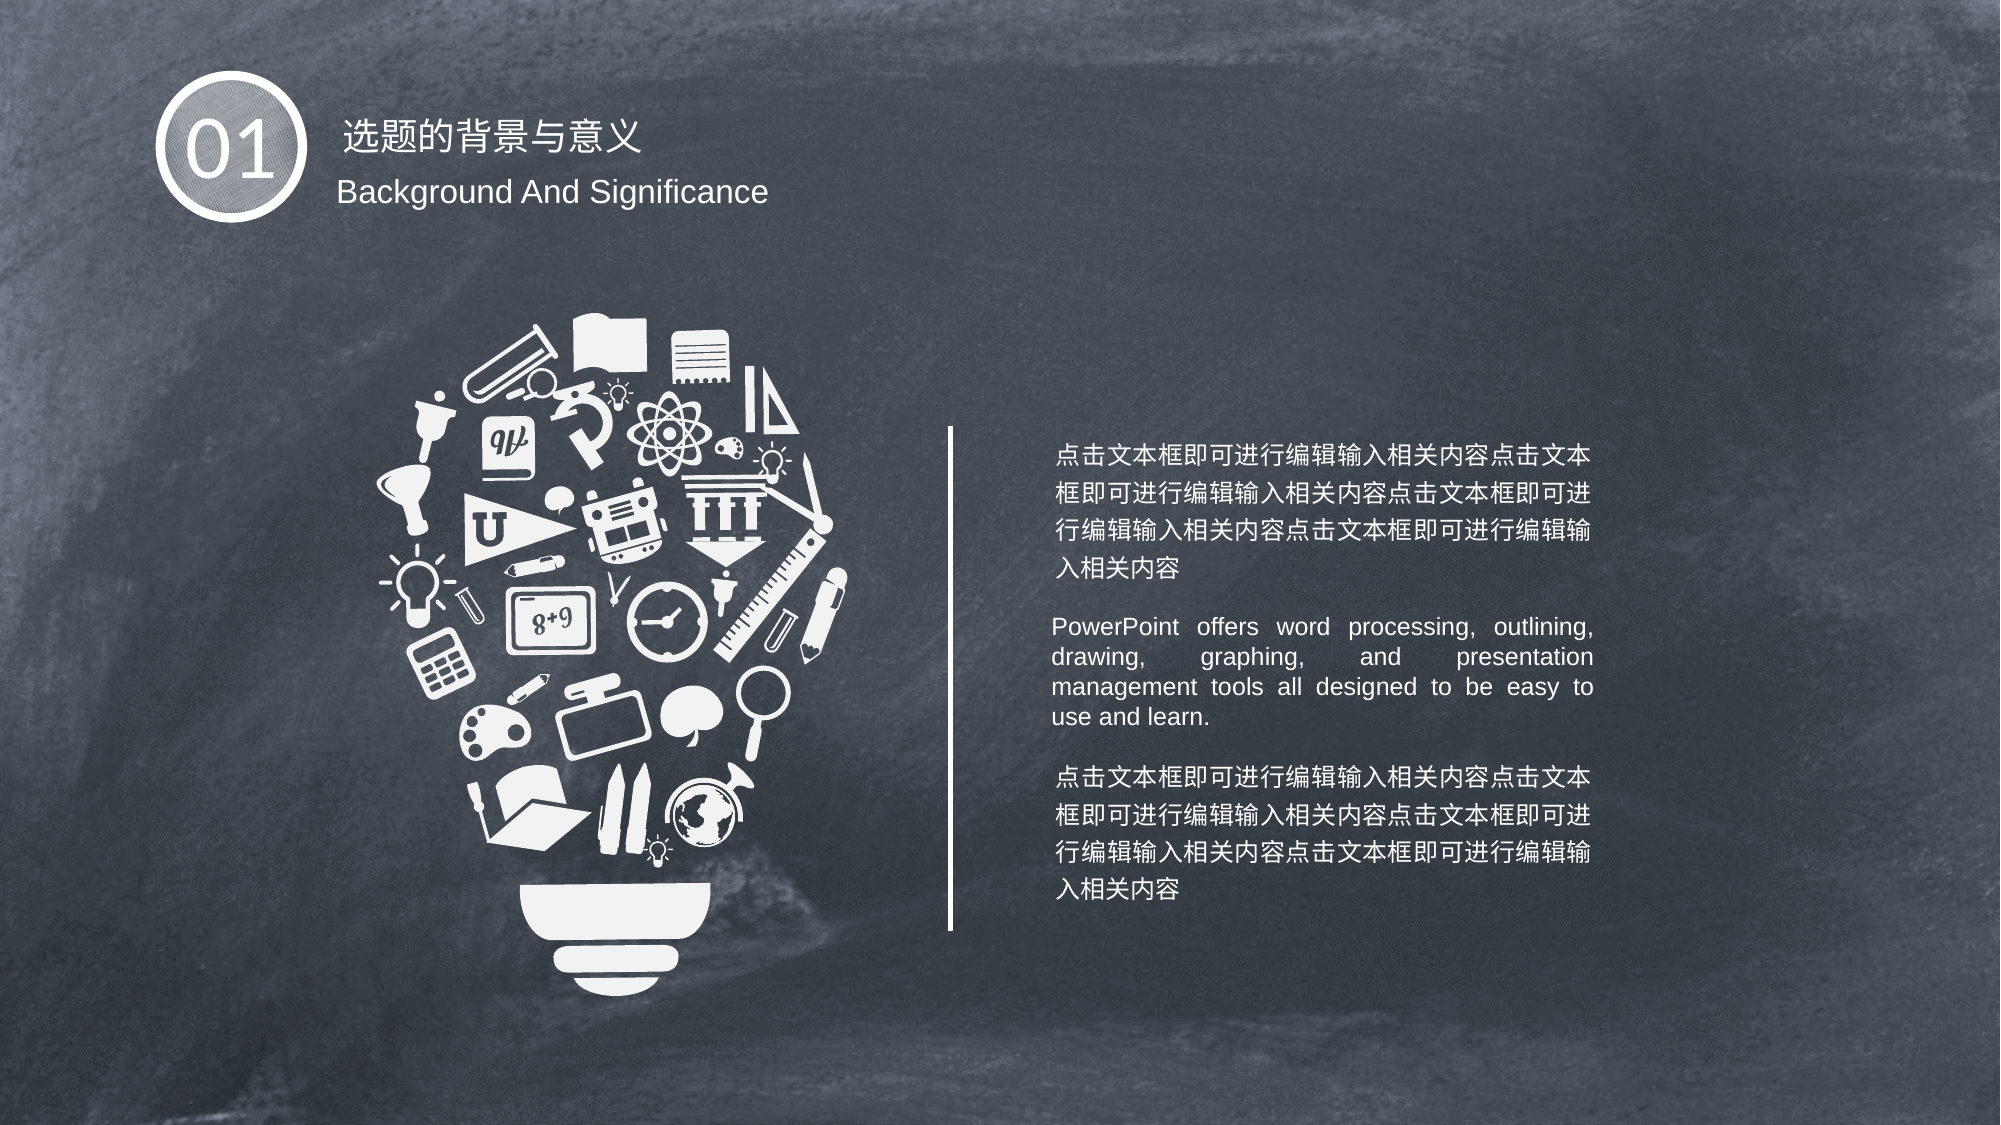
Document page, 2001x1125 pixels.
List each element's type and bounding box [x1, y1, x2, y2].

picture [0, 0, 2000, 1125]
text_box [372, 300, 890, 937]
